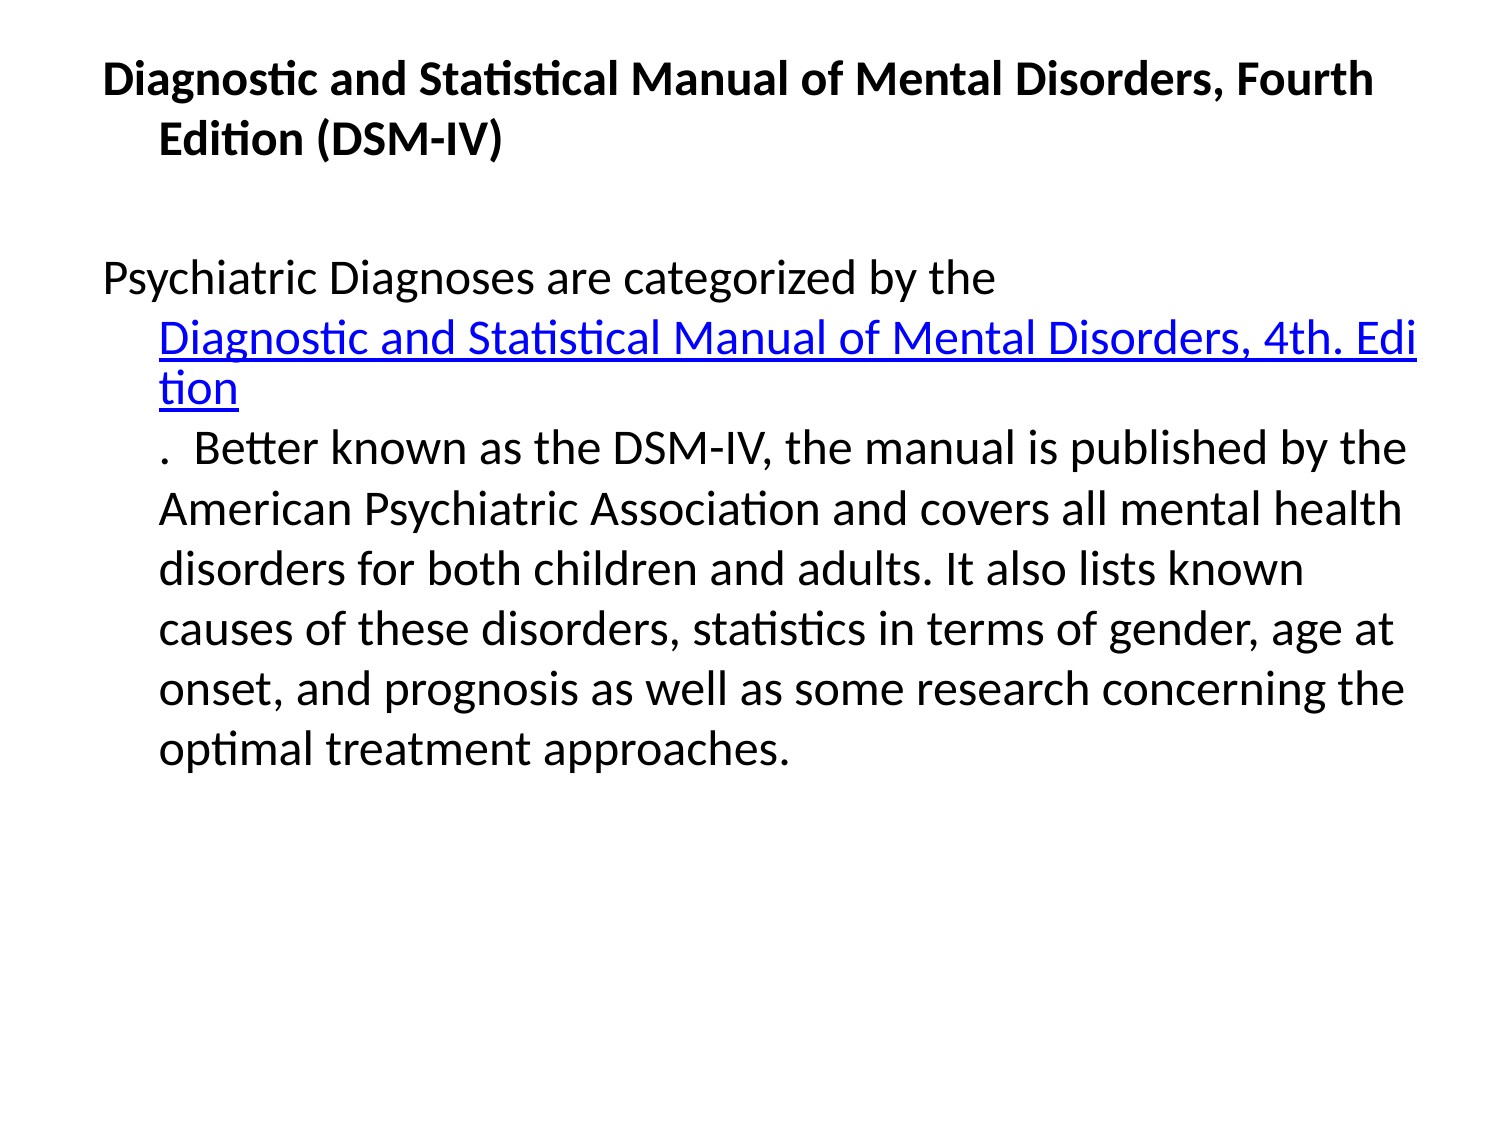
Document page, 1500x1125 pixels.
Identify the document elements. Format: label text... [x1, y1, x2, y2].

list Diagnostic and Statistical Manual of Mental Disorders, Fourth Edition (DSM-IV) Psychiatric Diagnoses are categorized by the Diagnostic and Statistical Manual of Mental Disorders, 4th. Edition. Better known as the DSM-IV, the manual is published by the American Psychiatric Association and covers all mental health disorders for both children and adults. It also lists known causes of these disorders, statistics in terms of gender, age at onset, and prognosis as well as some research concerning the optimal treatment approaches. [87, 37, 1438, 830]
